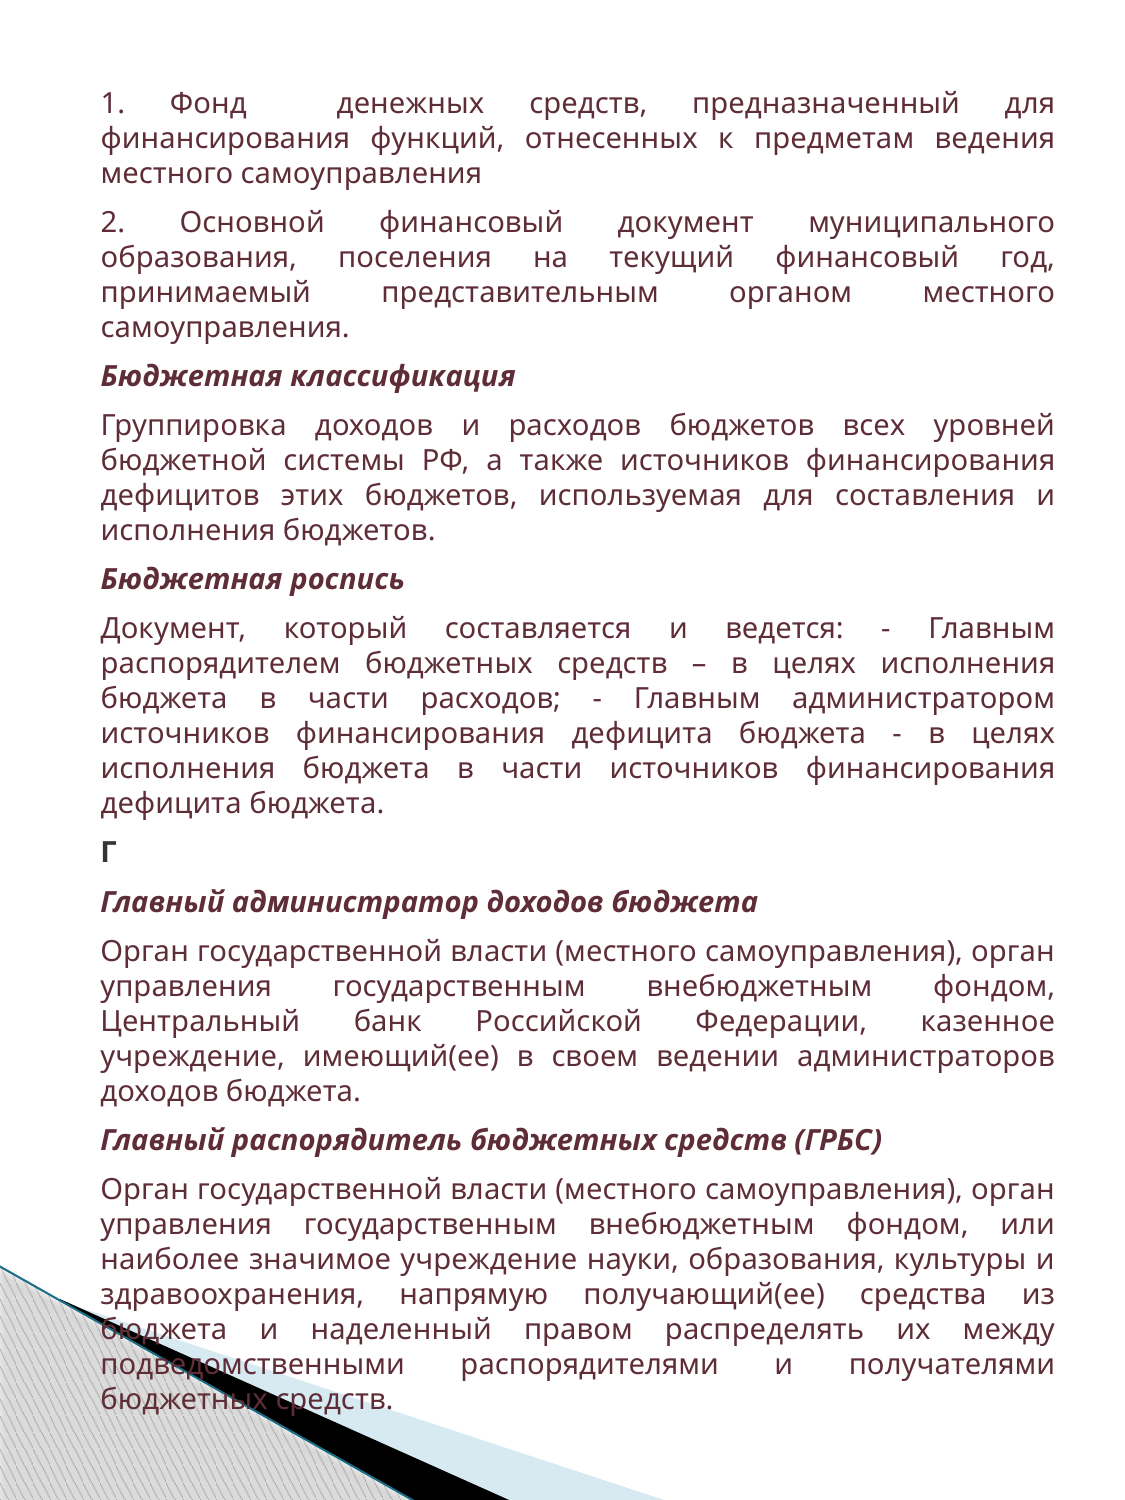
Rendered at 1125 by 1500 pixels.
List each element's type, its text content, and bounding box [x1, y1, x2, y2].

text_box 1. Фонд денежных средств, предназначенный для финансирования функций, отнесенных к предметам ведения местного самоуправления 2. Основной финансовый документ муниципального образования, поселения на текущий финансовый год, принимаемый представительным органом местного самоуправления. Бюджетная классификация Группировка доходов и расходов бюджетов всех уровней бюджетной системы РФ, а также источников финансирования дефицитов этих бюджетов, используемая для составления и исполнения бюджетов. Бюджетная роспись Документ, который составляется и ведется: - Главным распорядителем бюджетных средств – в целях исполнения бюджета в части расходов; - Главным администратором источников финансирования дефицита бюджета - в целях исполнения бюджета в части источников финансирования дефицита бюджета. Г Главный администратор доходов бюджета Орган государственной власти (местного самоуправления), орган управления государственным внебюджетным фондом, Центральный банк Российской Федерации, казенное учреждение, имеющий(ее) в своем ведении администраторов доходов бюджета. Главный распорядитель бюджетных средств (ГРБС) Орган государственной власти (местного самоуправления), орган управления государственным внебюджетным фондом, или наиболее значимое учреждение науки, образования, культуры и здравоохранения, напрямую получающий(ее) средства из бюджета и наделенный правом распределять их между подведомственными распорядителями и получателями бюджетных средств. [78, 76, 1071, 1472]
